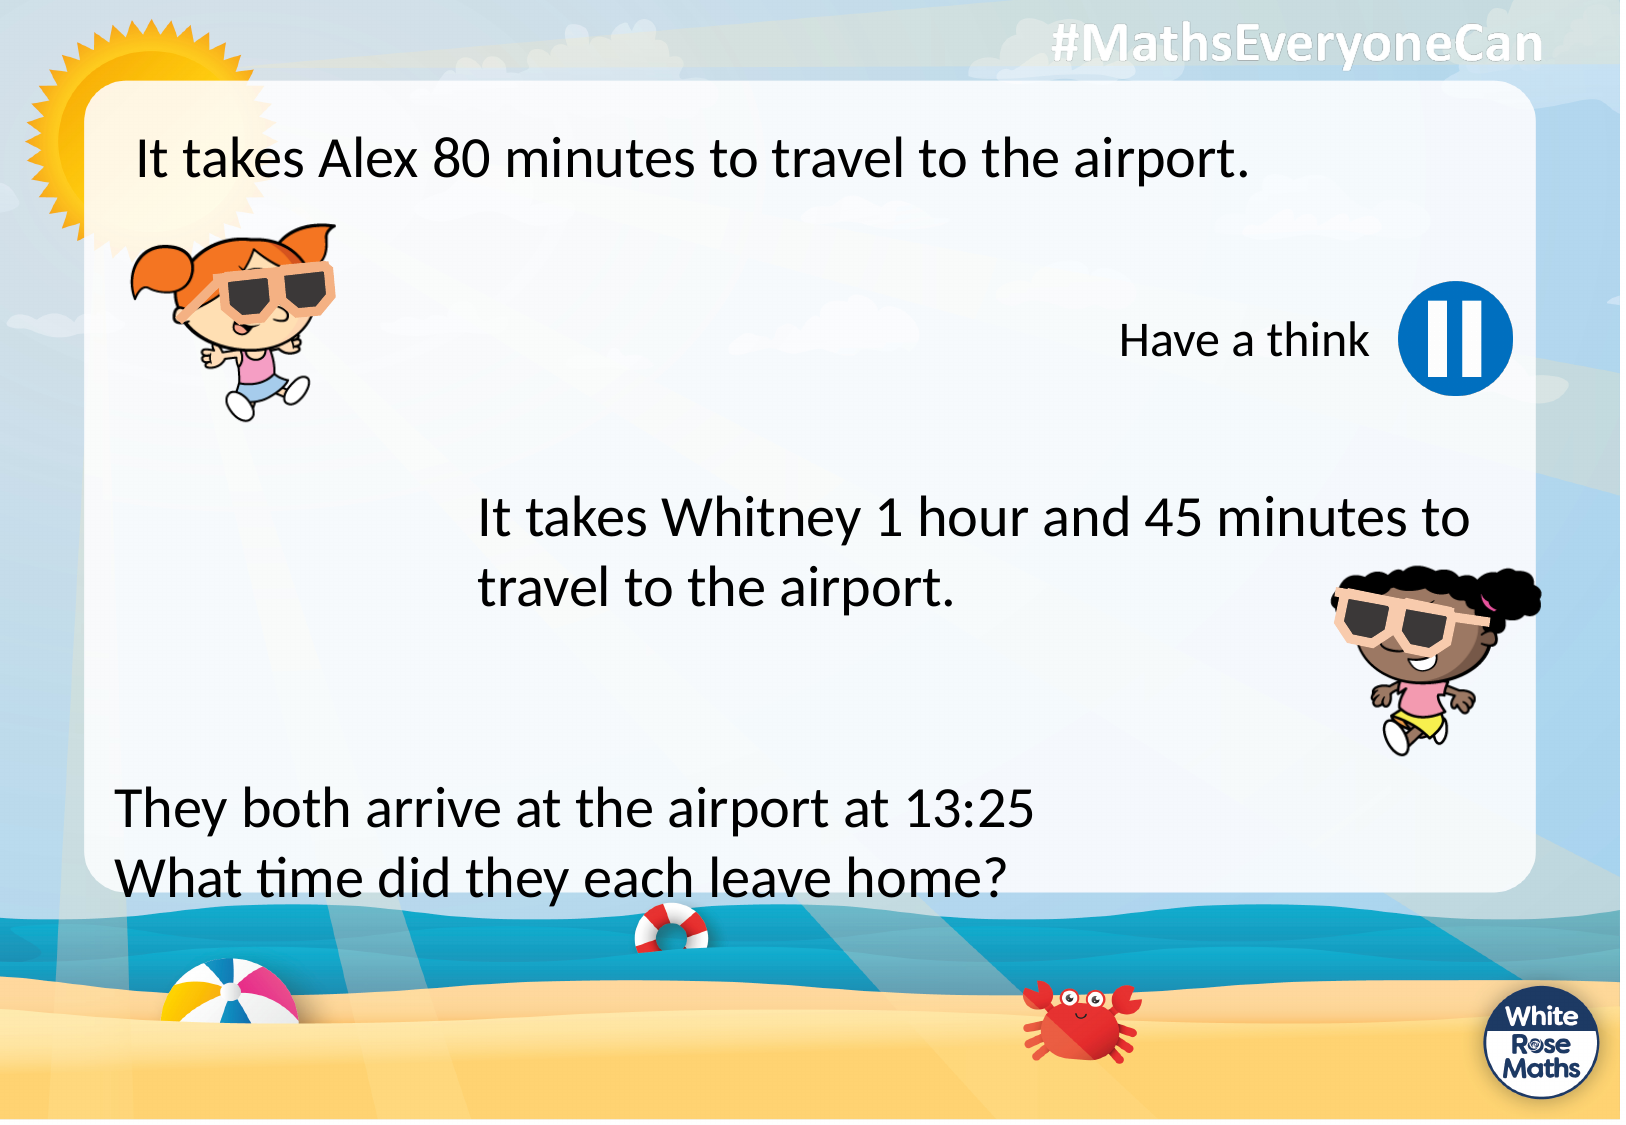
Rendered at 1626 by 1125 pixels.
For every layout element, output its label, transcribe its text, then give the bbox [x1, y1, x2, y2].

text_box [109, 192, 341, 471]
text_box They both arrive at the airport at 13:25 What time did they each leave home? [99, 761, 1073, 917]
picture [0, 0, 1626, 1125]
text_box It takes Alex 80 minutes to travel to the airport. [120, 111, 1434, 197]
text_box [1322, 526, 1549, 805]
text_box Have a think [999, 299, 1398, 374]
text_box It takes Whitney 1 hour and 45 minutes to travel to the airport. [462, 470, 1569, 626]
